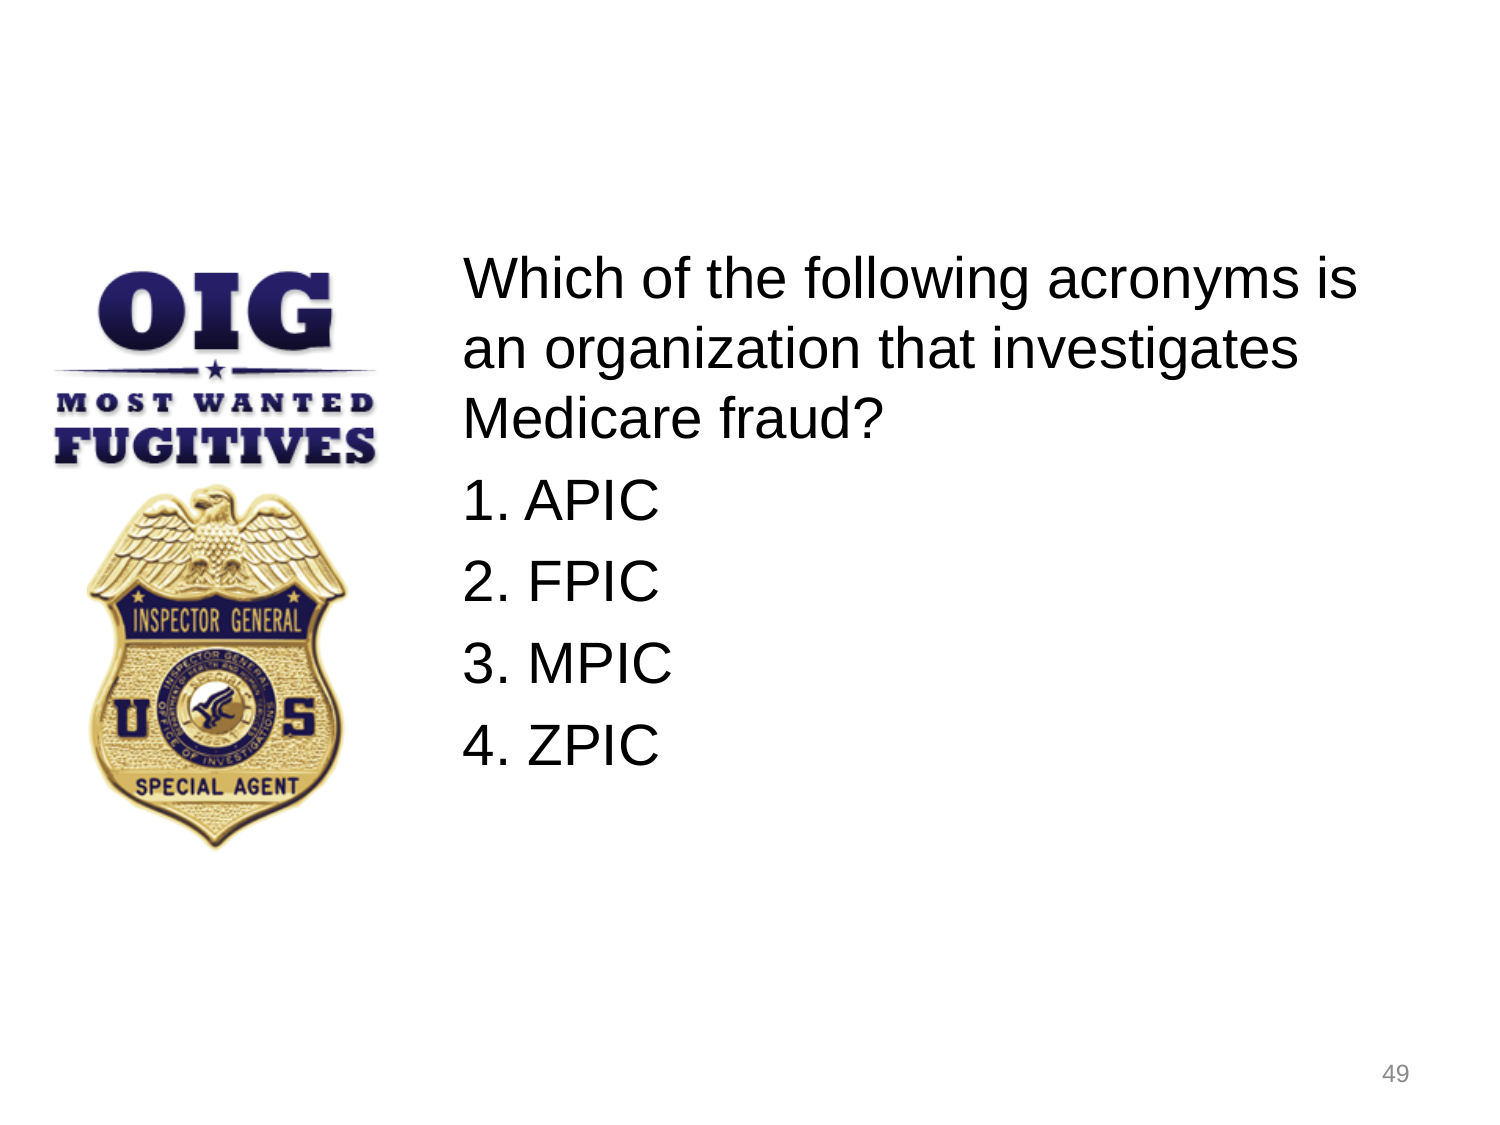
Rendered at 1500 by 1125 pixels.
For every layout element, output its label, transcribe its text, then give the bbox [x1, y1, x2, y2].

picture [43, 262, 388, 859]
slide_number 49 [1074, 1042, 1425, 1103]
list Which of the following acronyms is an organization that investigates Medicare fraud? 1. APIC 2. FPIC 3. MPIC 4. ZPIC [447, 233, 1446, 986]
